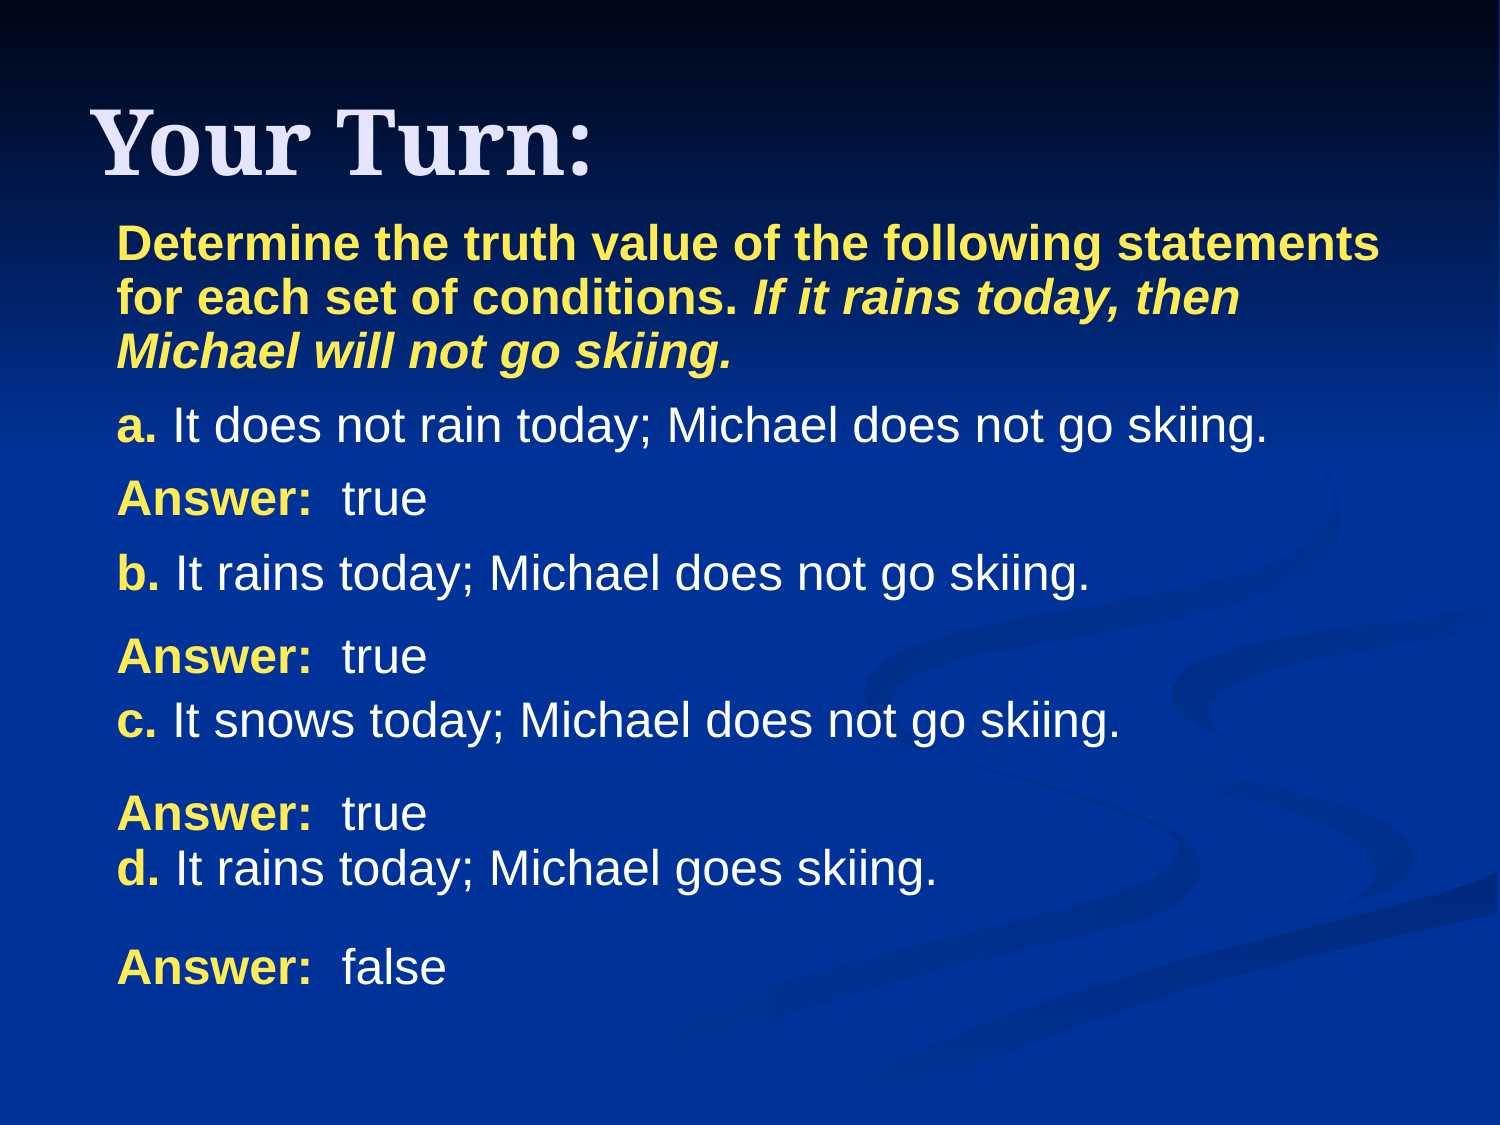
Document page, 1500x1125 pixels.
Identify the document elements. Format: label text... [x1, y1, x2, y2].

text_box Answer: false [101, 934, 1393, 1003]
title Your Turn: [74, 44, 1426, 233]
text_box Answer: true [101, 622, 1393, 692]
text_box Answer: true [101, 779, 1393, 849]
text_box Determine the truth value of the following statements for each set of conditions. If it rains today, then Michael will not go skiing. a. It does not rain today; Michael does not go skiing. b. It rains today; Michael does not go skiing. c. It snows today; Michael does not go skiing. d. It rains today; Michael goes skiing. [101, 233, 1418, 288]
text_box Answer: true [101, 465, 1393, 534]
